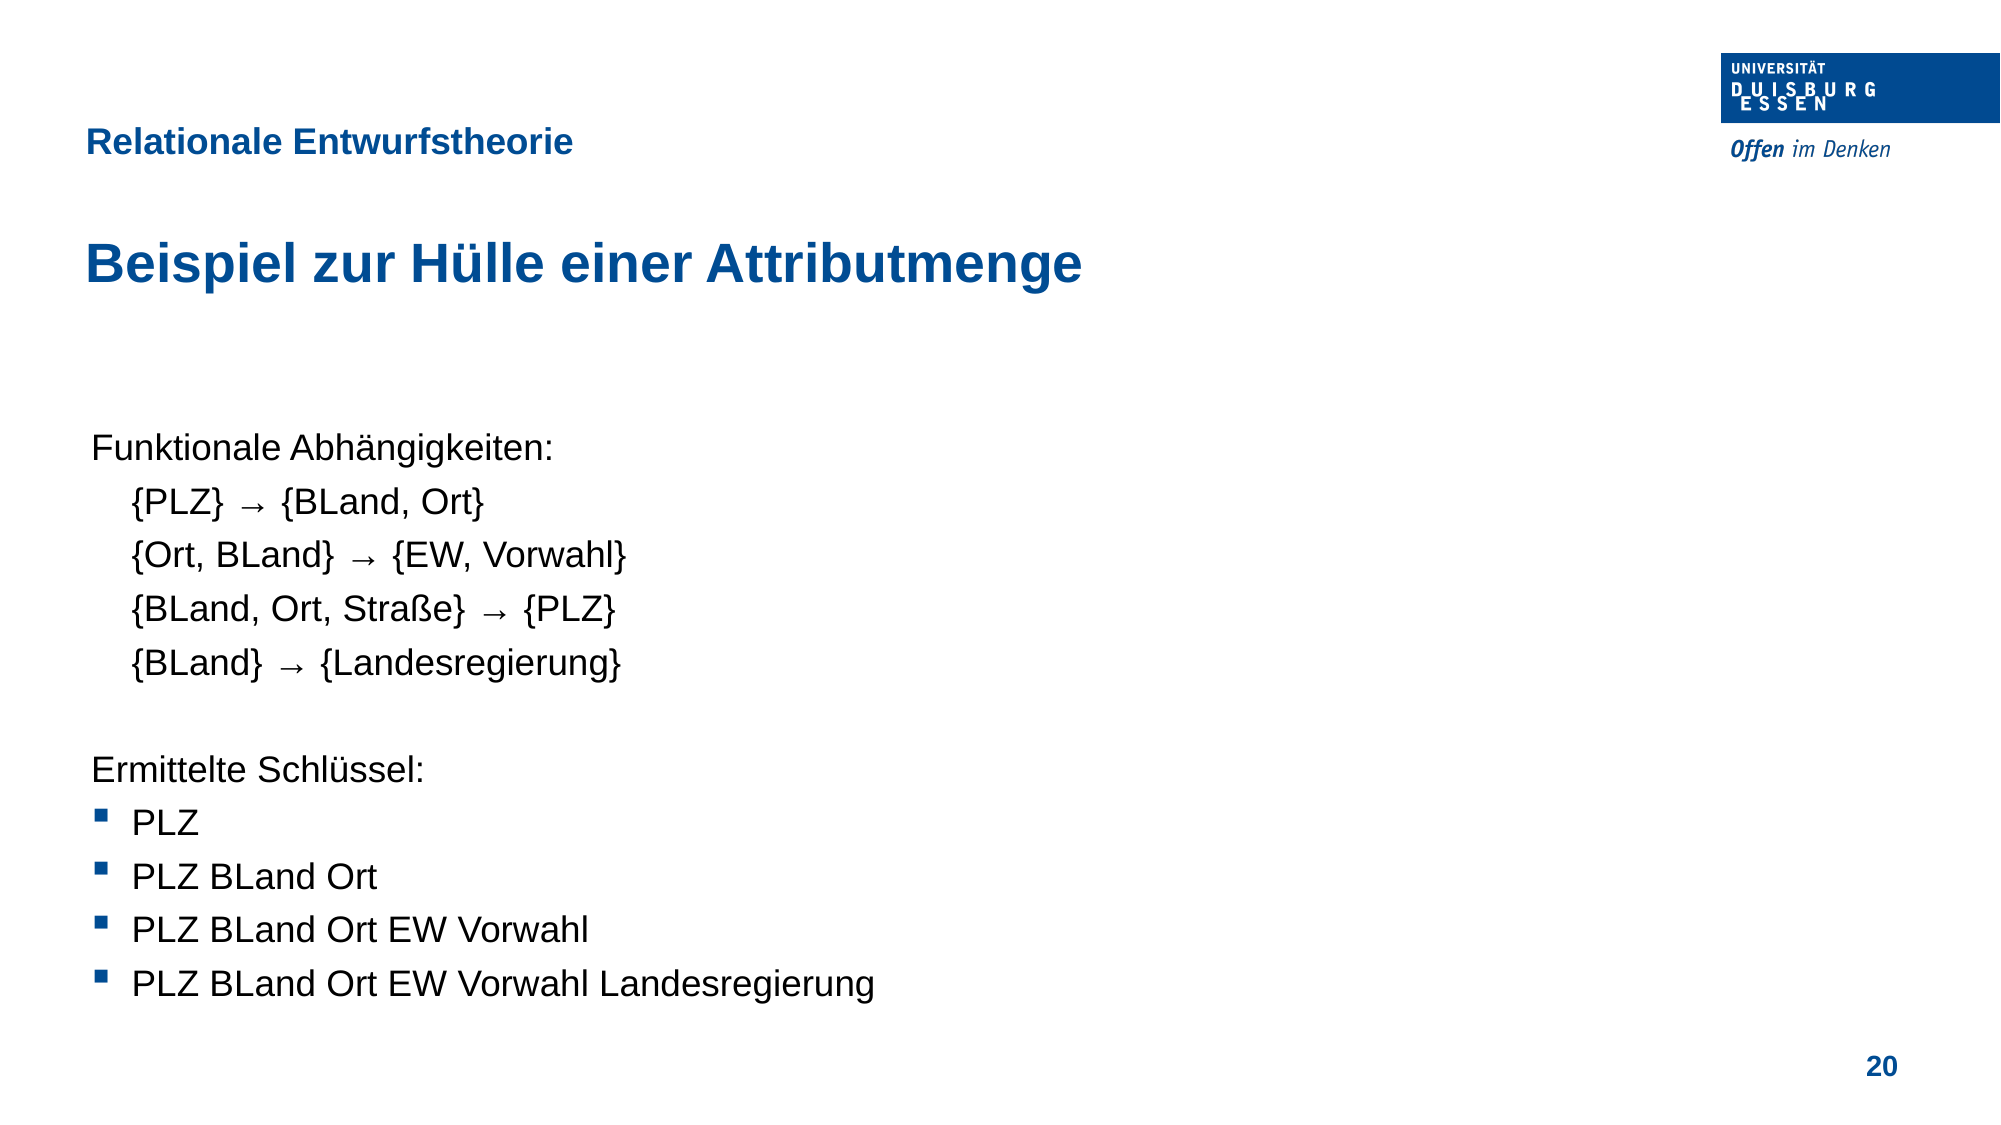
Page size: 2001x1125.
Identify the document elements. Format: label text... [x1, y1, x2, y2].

list Relationale Entwurfstheorie [85, 122, 1694, 163]
list Funktionale Abhängigkeiten: {PLZ} → {BLand, Ort} {Ort, BLand} → {EW, Vorwahl} {BLand, Ort, Straße} → {PLZ} {BLand} → {Landesregierung} Ermittelte Schlüssel: PLZ PLZ BLand Ort PLZ BLand Ort EW Vorwahl PLZ BLand Ort EW Vorwahl Landesregierung [85, 416, 1870, 1012]
picture [1721, 53, 2000, 162]
list Beispiel zur Hülle einer Attributmenge [85, 227, 1825, 303]
slide_number 20 [1677, 1039, 1914, 1081]
